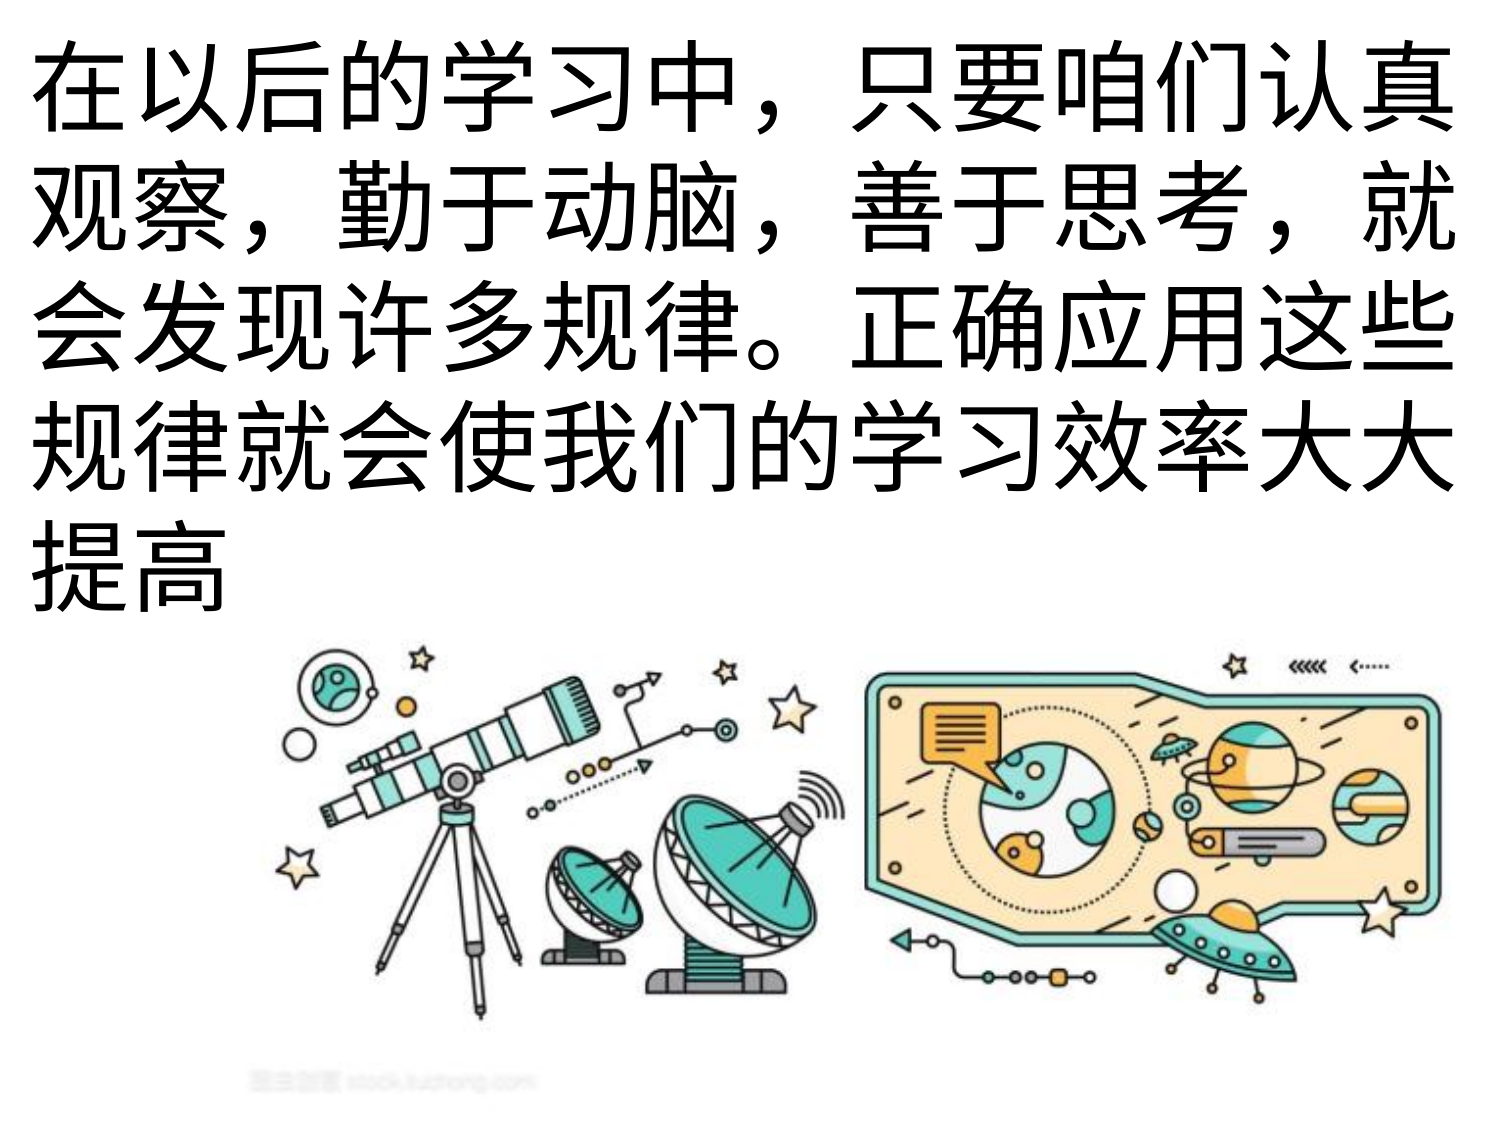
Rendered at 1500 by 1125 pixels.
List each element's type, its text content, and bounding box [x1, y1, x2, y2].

picture [229, 530, 1499, 1118]
text_box 在以后的学习中，只要咱们认真观察，勤于动脑，善于思考，就会发现许多规律。正确应用这些规律就会使我们的学习效率大大提高。 [14, 17, 1486, 632]
